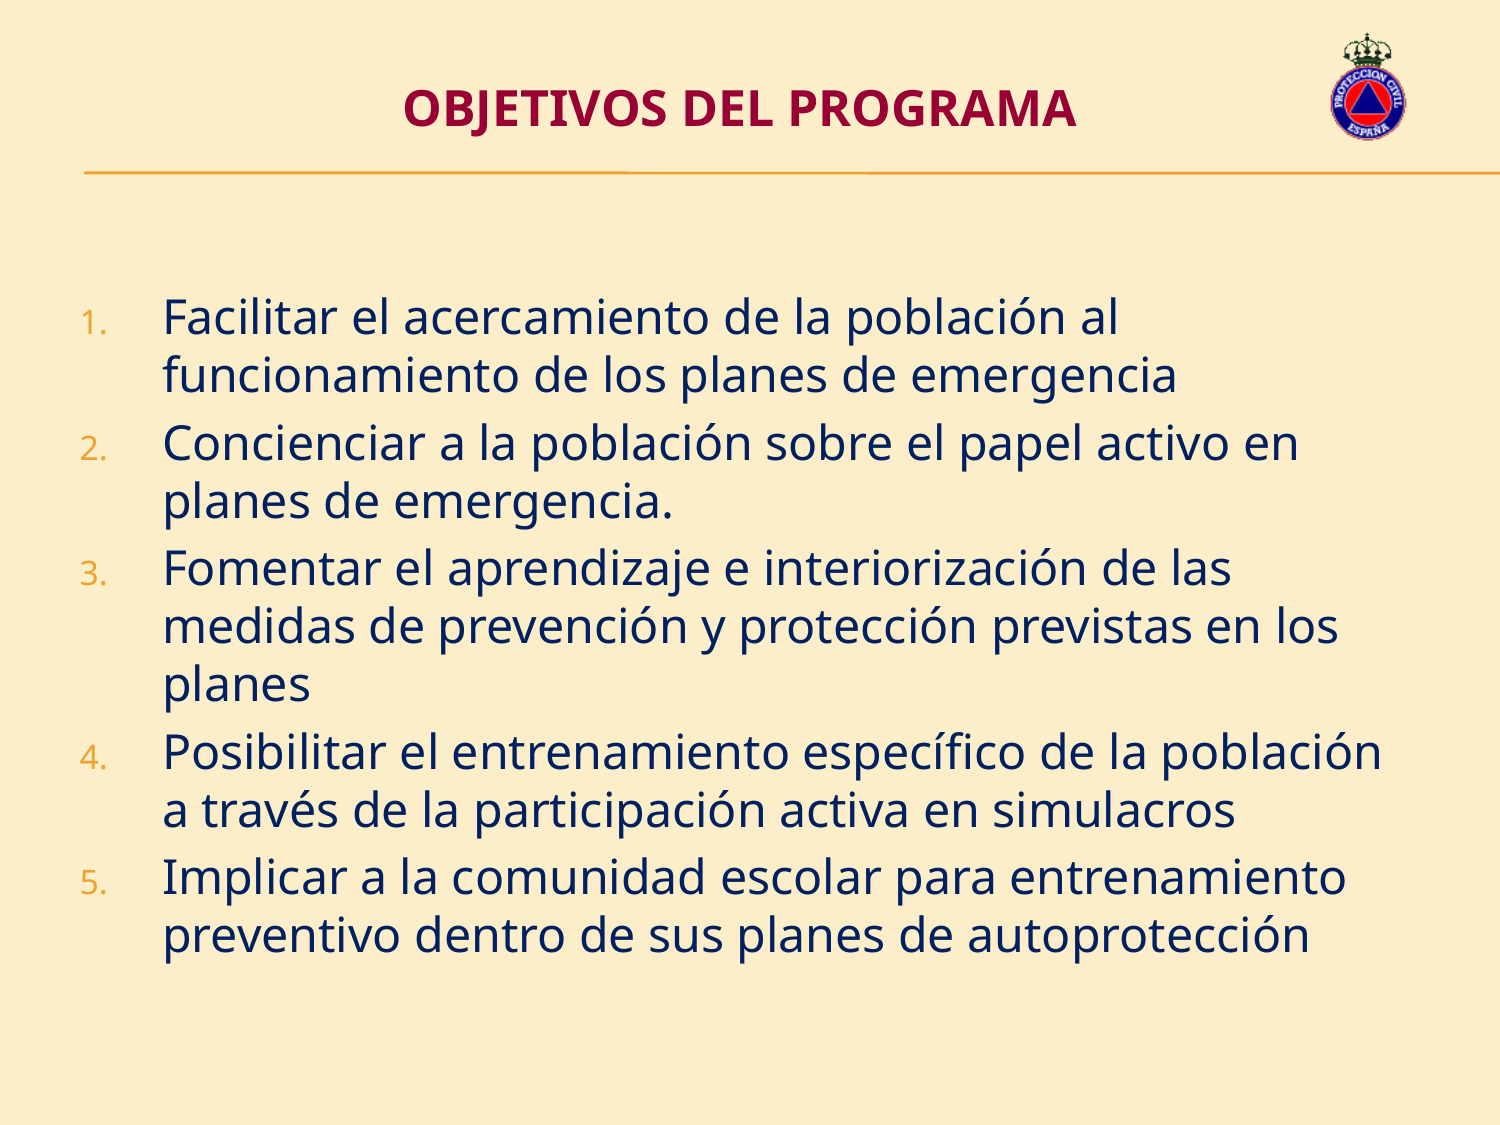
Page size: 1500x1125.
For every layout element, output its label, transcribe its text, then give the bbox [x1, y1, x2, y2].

picture [1328, 30, 1408, 145]
title OBJETIVOS del Programa [64, 42, 1415, 231]
list Facilitar el acercamiento de la población al funcionamiento de los planes de emergencia Concienciar a la población sobre el papel activo en planes de emergencia. Fomentar el aprendizaje e interiorización de las medidas de prevención y protección previstas en los planes Posibilitar el entrenamiento específico de la población a través de la participación activa en simulacros Implicar a la comunidad escolar para entrenamiento preventivo dentro de sus planes de autoprotección [64, 278, 1415, 1022]
